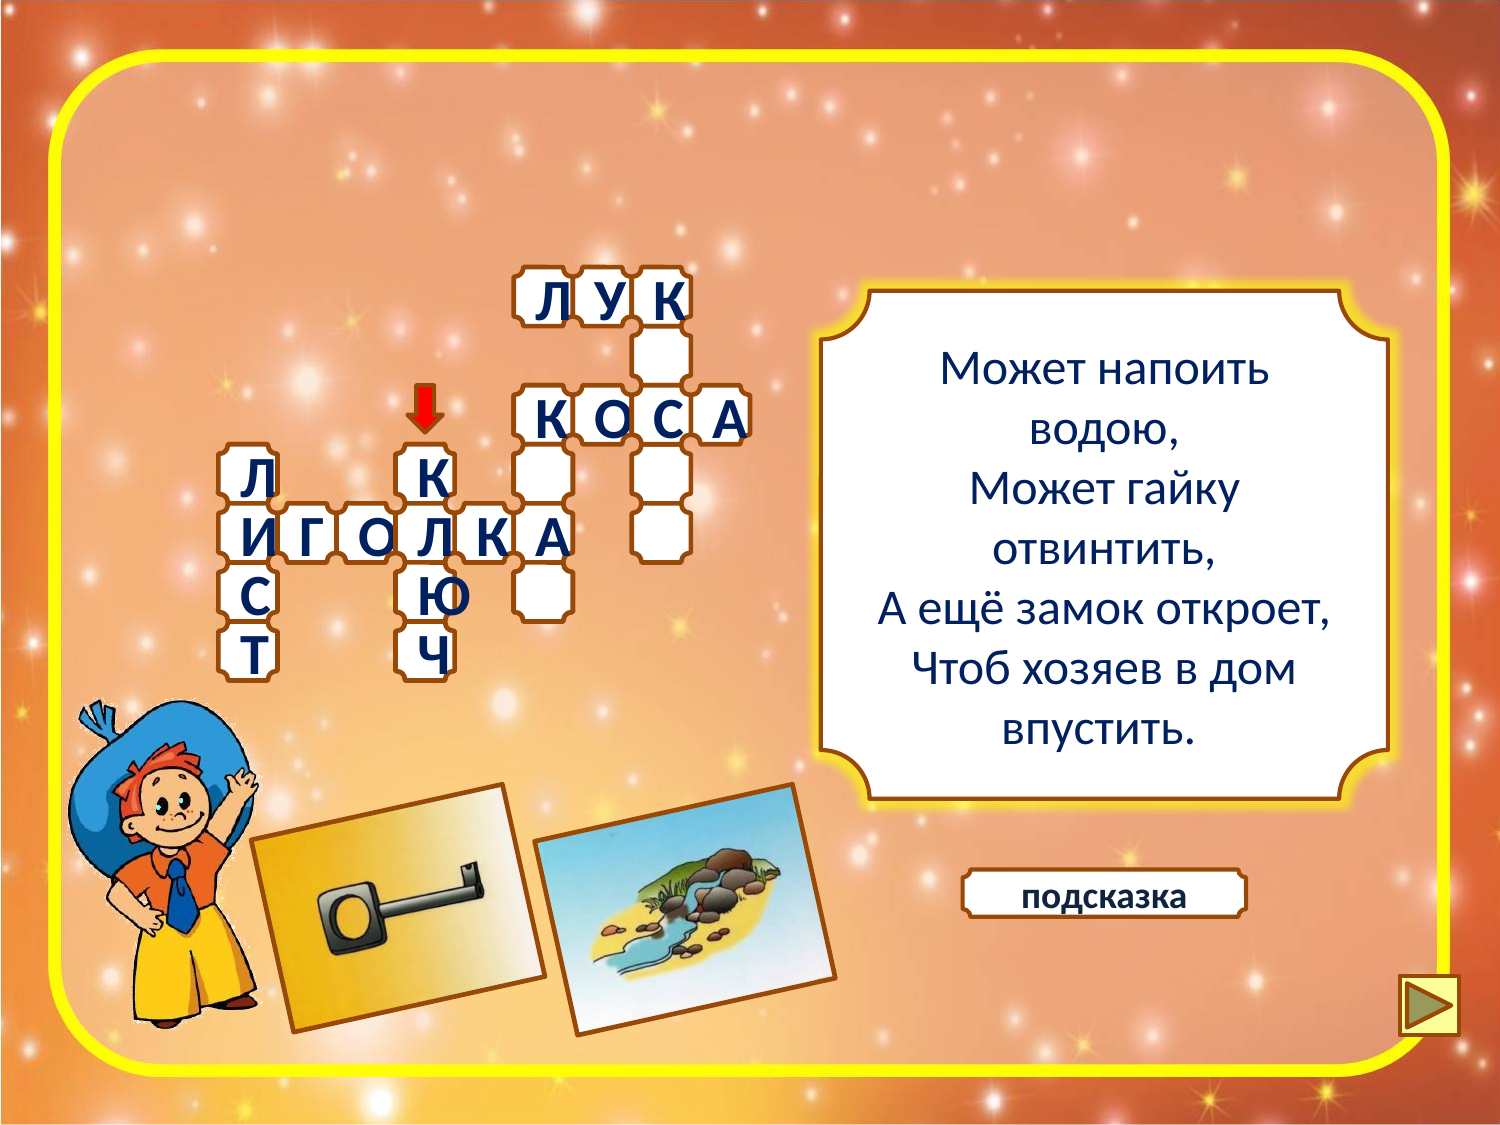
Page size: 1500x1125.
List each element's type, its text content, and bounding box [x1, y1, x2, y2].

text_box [395, 444, 455, 681]
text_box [218, 266, 751, 681]
text_box Может напоить водою, Может гайку отвинтить, А ещё замок откроет, Чтоб хозяев в дом впустить. [818, 288, 1390, 801]
text_box [1398, 974, 1461, 1037]
text_box подсказка [960, 867, 1249, 919]
picture [0, 0, 1500, 1125]
